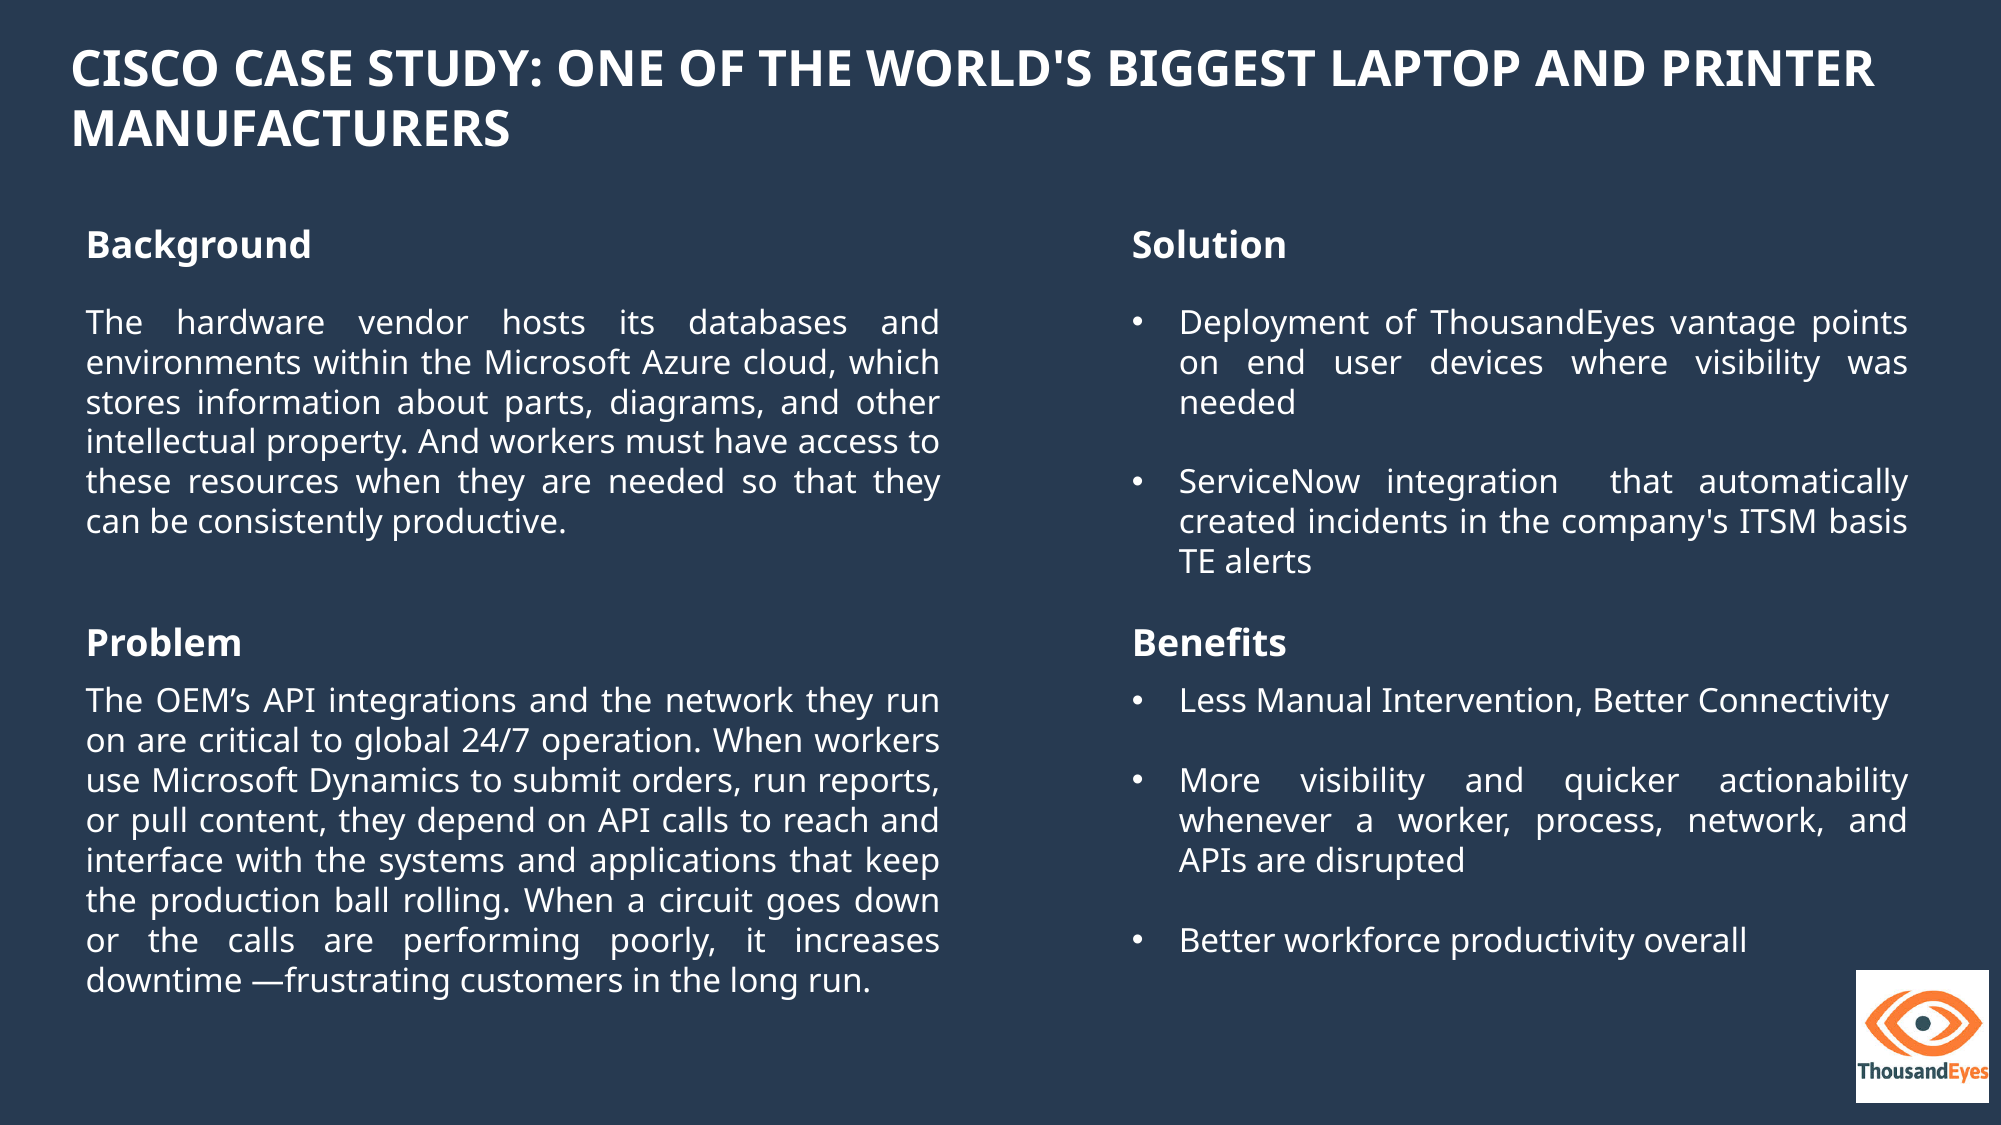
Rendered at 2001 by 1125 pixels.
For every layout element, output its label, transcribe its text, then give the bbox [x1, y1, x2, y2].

text_box Problem [70, 611, 878, 672]
title Cisco Case Study: One of the world's biggest laptop and printer manufacturers [70, 28, 1930, 165]
text_box Deployment of ThousandEyes vantage points on end user devices where visibility was needed ServiceNow integration that automatically created incidents in the company's ITSM basis TE alerts [1117, 293, 1925, 588]
picture [1856, 969, 1989, 1103]
text_box The hardware vendor hosts its databases and environments within the Microsoft Azure cloud, which stores information about parts, diagrams, and other intellectual property. And workers must have access to these resources when they are needed so that they can be consistently productive. [70, 293, 957, 548]
text_box Background [70, 213, 878, 274]
text_box Solution [1117, 213, 1930, 274]
text_box Benefits [1117, 611, 1930, 672]
text_box Less Manual Intervention, Better Connectivity More visibility and quicker actionability whenever a worker, process, network, and APIs are disrupted Better workforce productivity overall [1117, 672, 1925, 967]
text_box The OEM’s API integrations and the network they run on are critical to global 24/7 operation. When workers use Microsoft Dynamics to submit orders, run reports, or pull content, they depend on API calls to reach and interface with the systems and applications that keep the production ball rolling. When a circuit goes down or the calls are performing poorly, it increases downtime —frustrating customers in the long run. [70, 672, 957, 1007]
